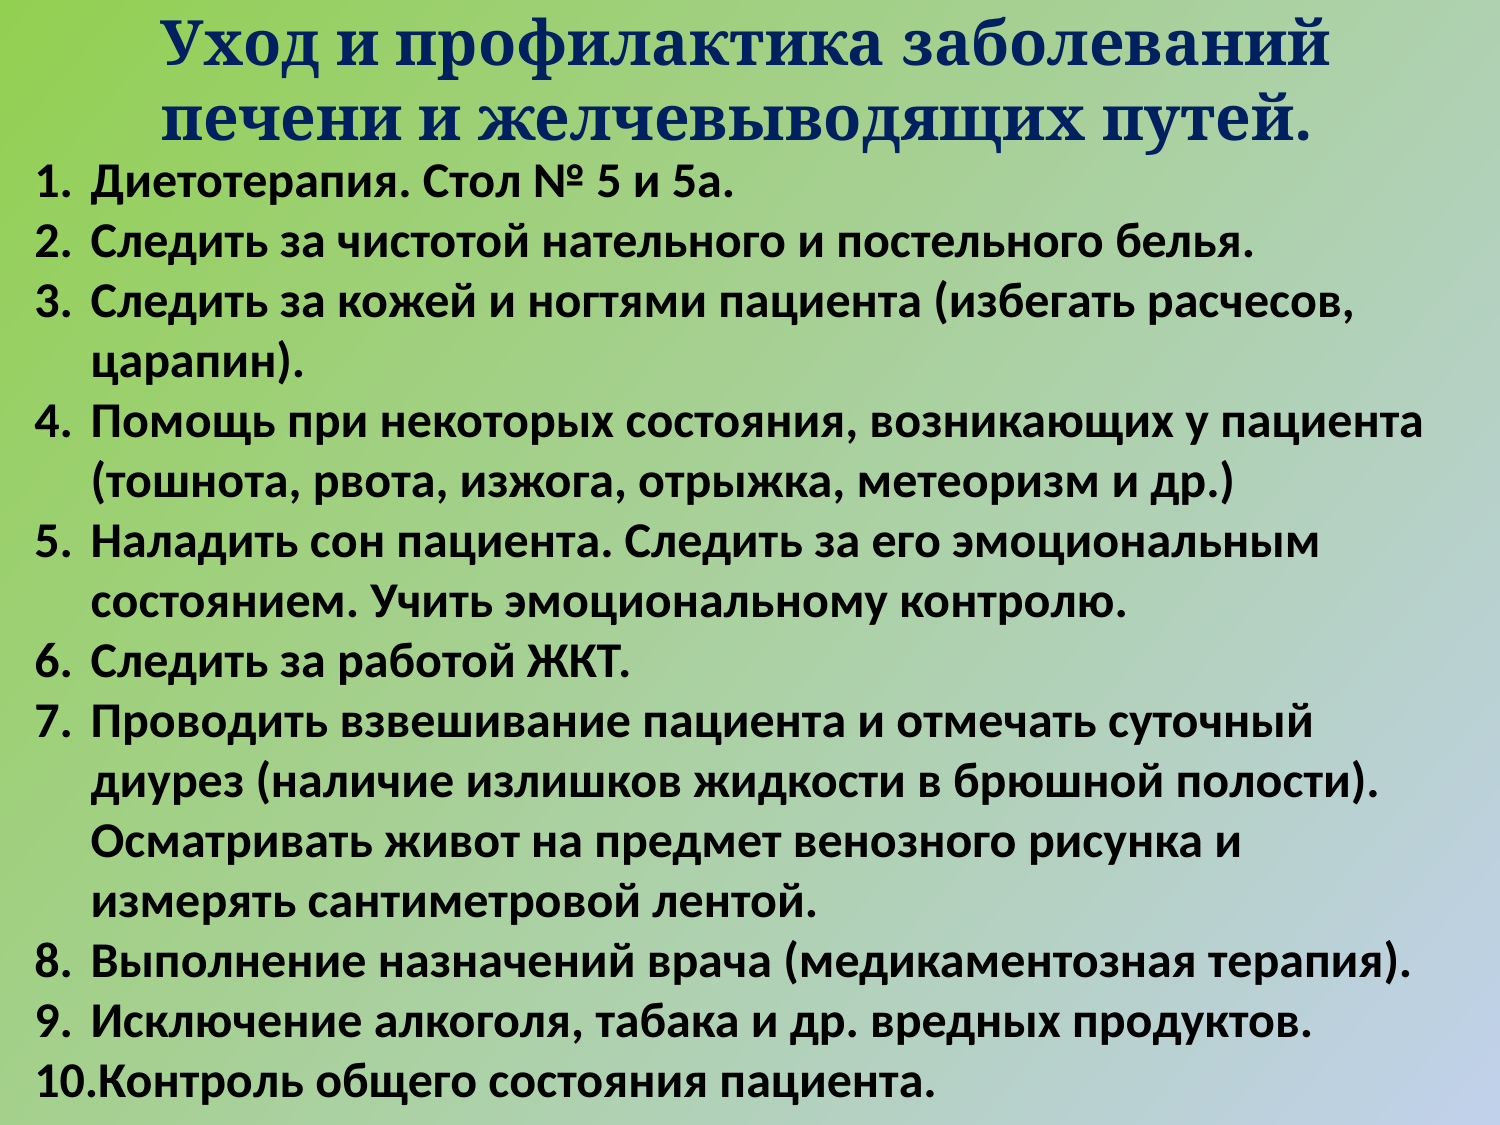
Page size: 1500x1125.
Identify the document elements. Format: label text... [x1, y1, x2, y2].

title Уход и профилактика заболеваний печени и желчевыводящих путей. [19, 0, 1473, 140]
text_box Диетотерапия. Стол № 5 и 5а. Следить за чистотой нательного и постельного белья. Следить за кожей и ногтями пациента (избегать расчесов, царапин). Помощь при некоторых состояния, возникающих у пациента (тошнота, рвота, изжога, отрыжка, метеоризм и др.) Наладить сон пациента. Следить за его эмоциональным состоянием. Учить эмоциональному контролю. Следить за работой ЖКТ. Проводить взвешивание пациента и отмечать суточный диурез (наличие излишков жидкости в брюшной полости). Осматривать живот на предмет венозного рисунка и измерять сантиметровой лентой. Выполнение назначений врача (медикаментозная терапия). Исключение алкоголя, табака и др. вредных продуктов. Контроль общего состояния пациента. [19, 140, 1473, 1116]
